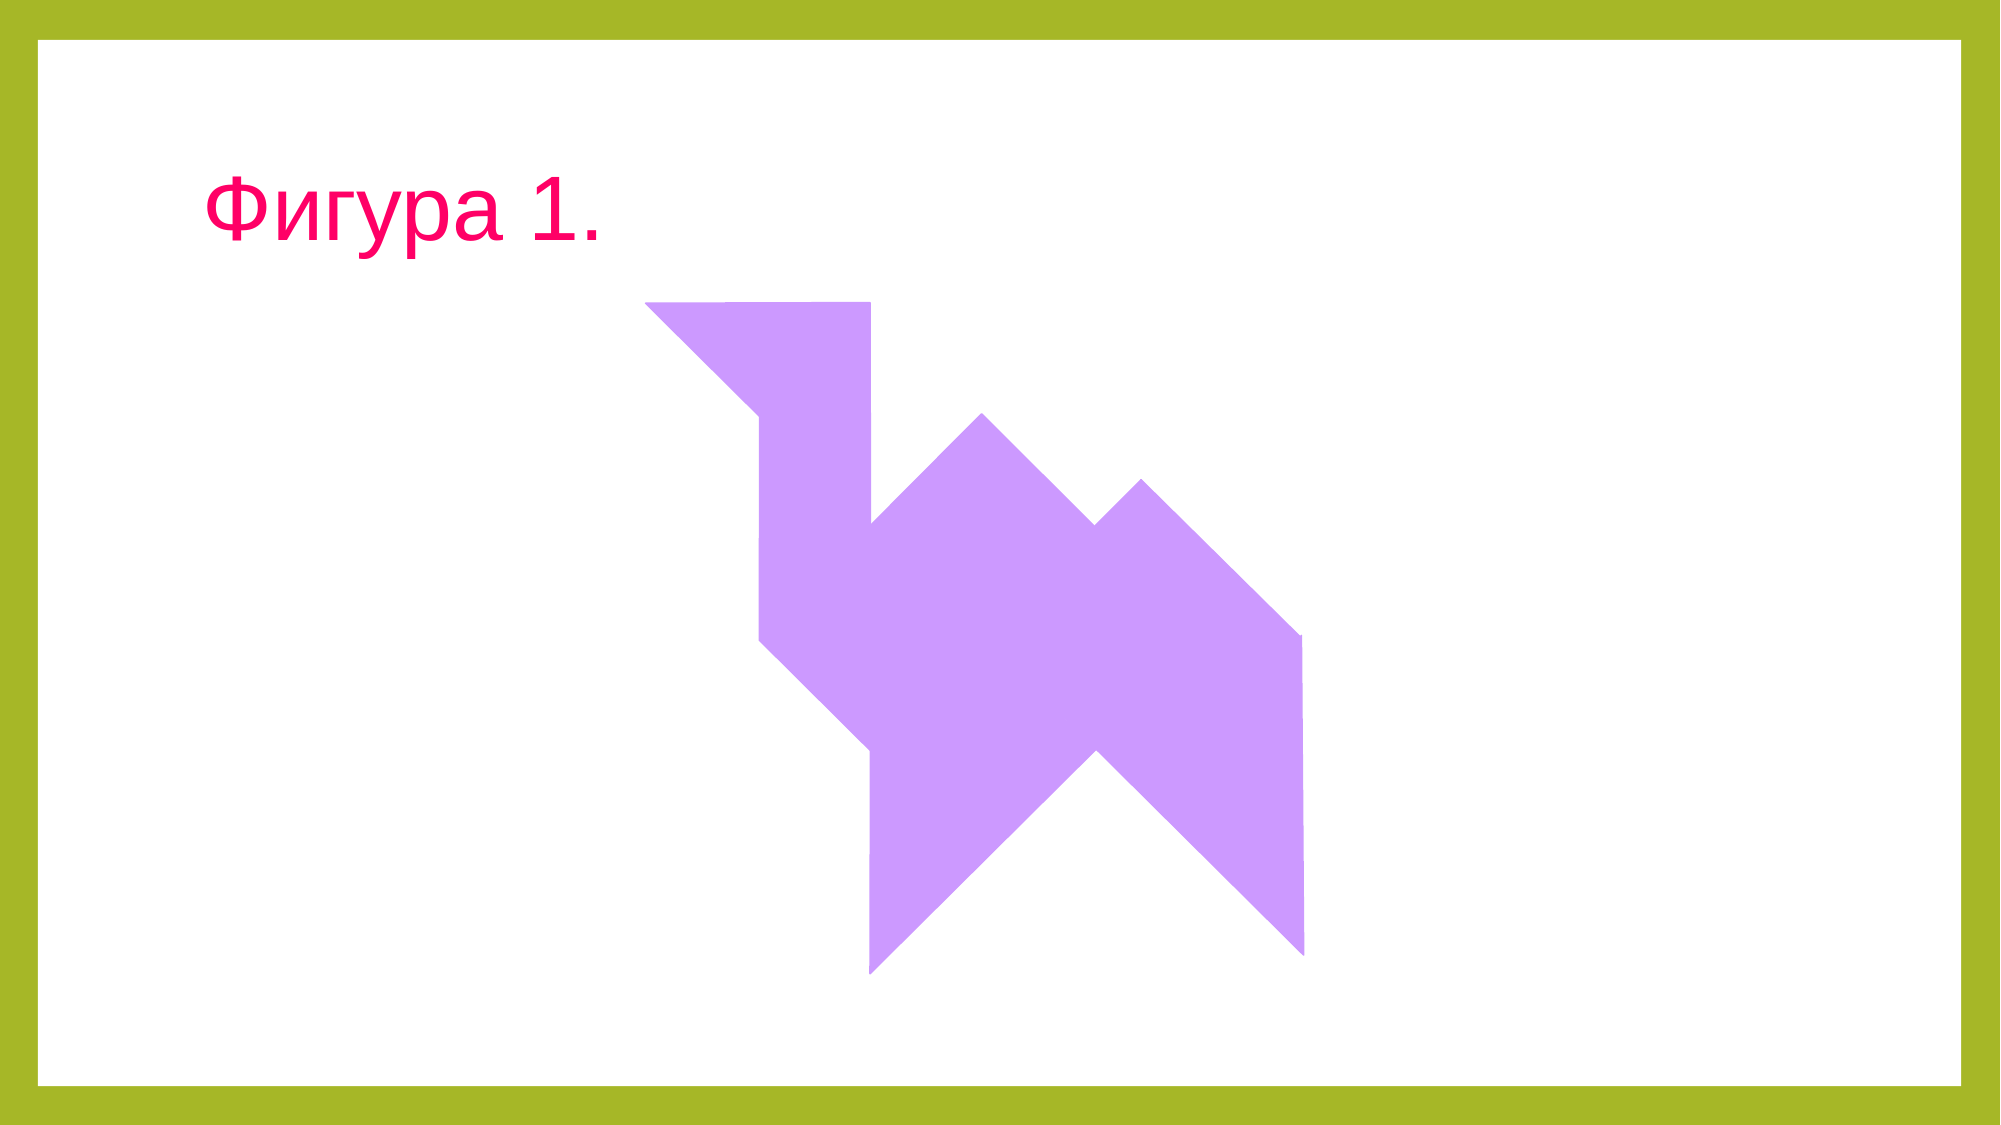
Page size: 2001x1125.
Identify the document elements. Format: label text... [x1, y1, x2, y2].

title Фигура 1. [187, 99, 1808, 323]
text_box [645, 302, 1449, 974]
